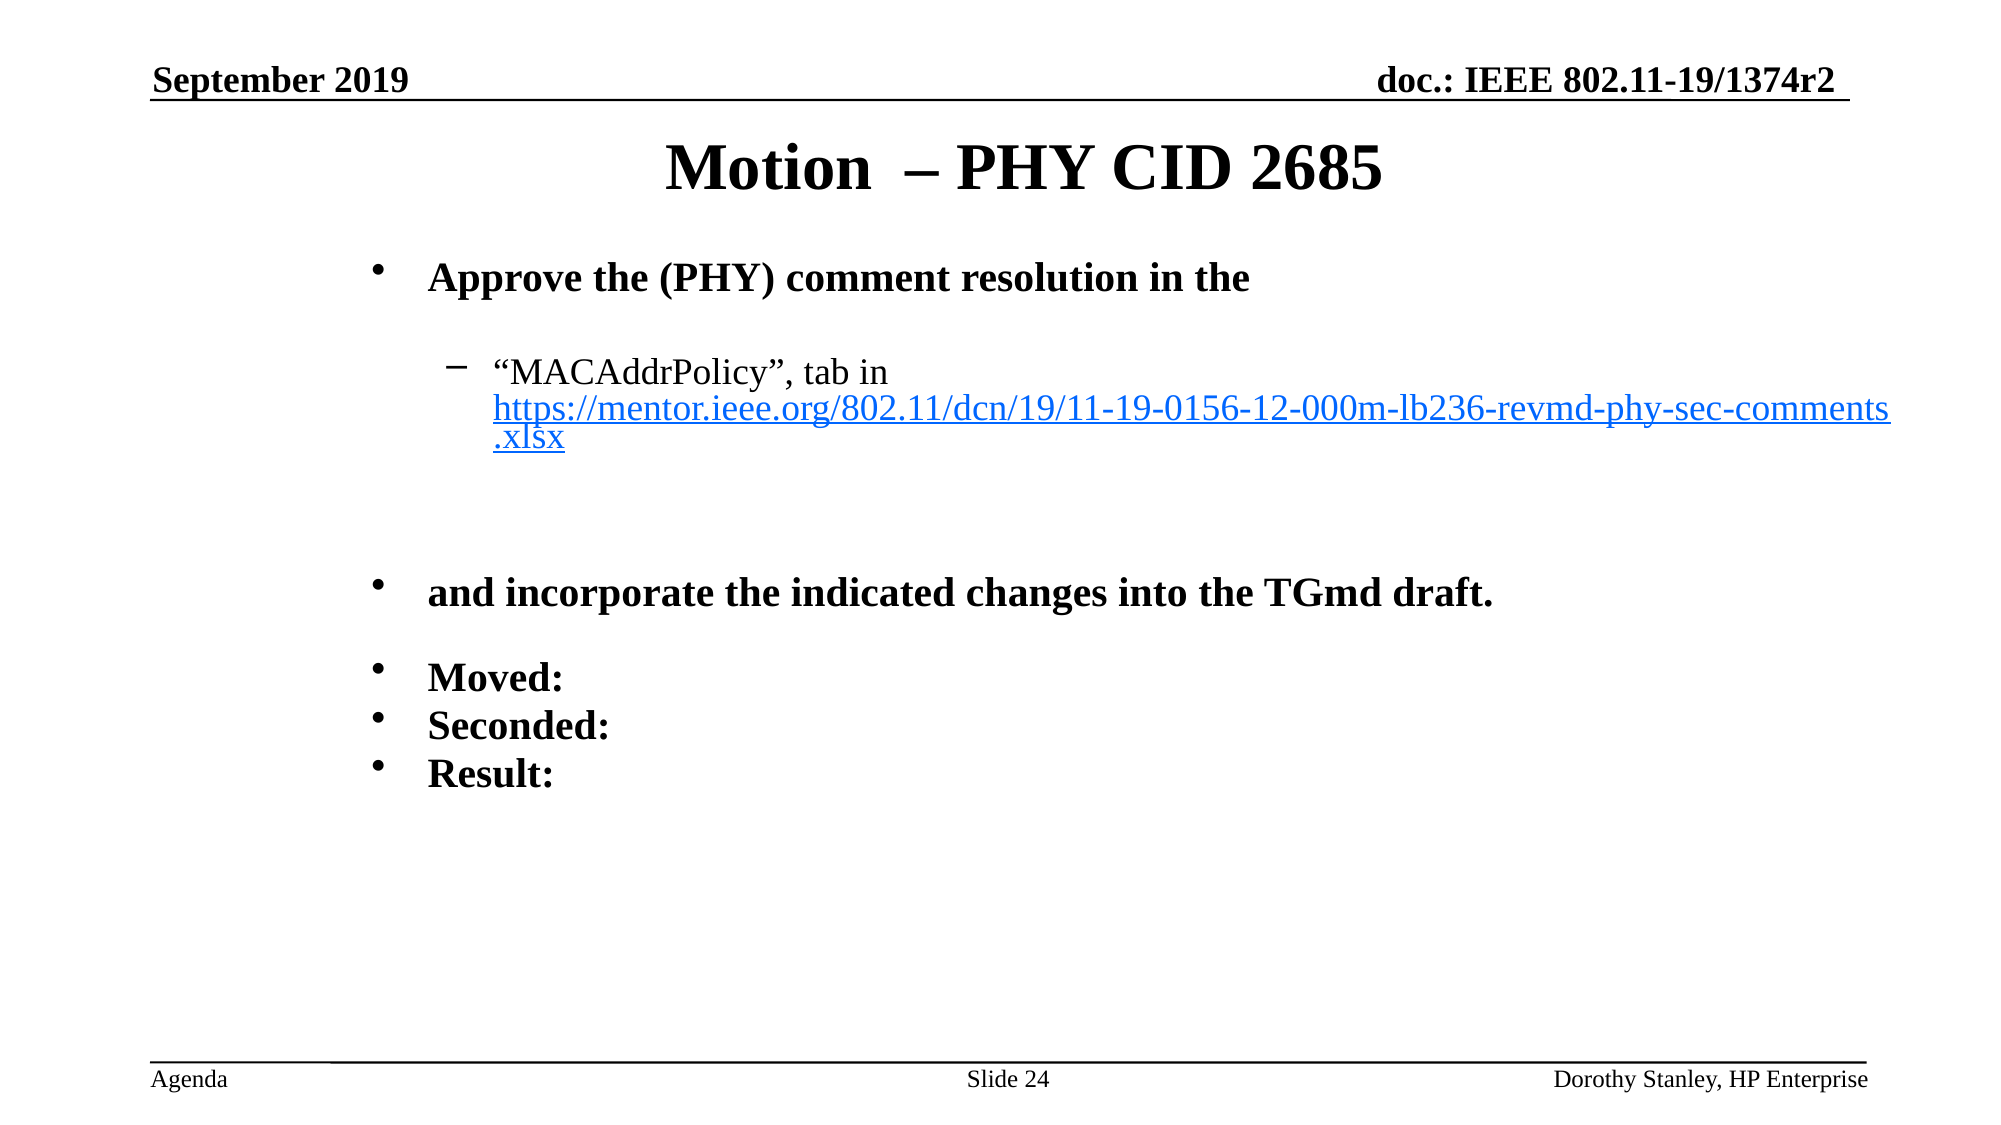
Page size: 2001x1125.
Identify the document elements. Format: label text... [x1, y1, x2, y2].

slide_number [152, 54, 567, 100]
footer Dorothy Stanley, HP Enterprise [1549, 1062, 1869, 1093]
title Motion – PHY CID 2685 [200, 75, 1850, 250]
slide_number Slide 24 [966, 1062, 1051, 1093]
list Approve the (PHY) comment resolution in the “MACAddrPolicy”, tab in https://mentor.ieee.org/802.11/dcn/19/11-19-0156-12-000m-lb236-revmd-phy-sec-comments.xlsx and incorporate the indicated changes into the TGmd draft. Moved: Seconded: Result: [356, 251, 1911, 1002]
